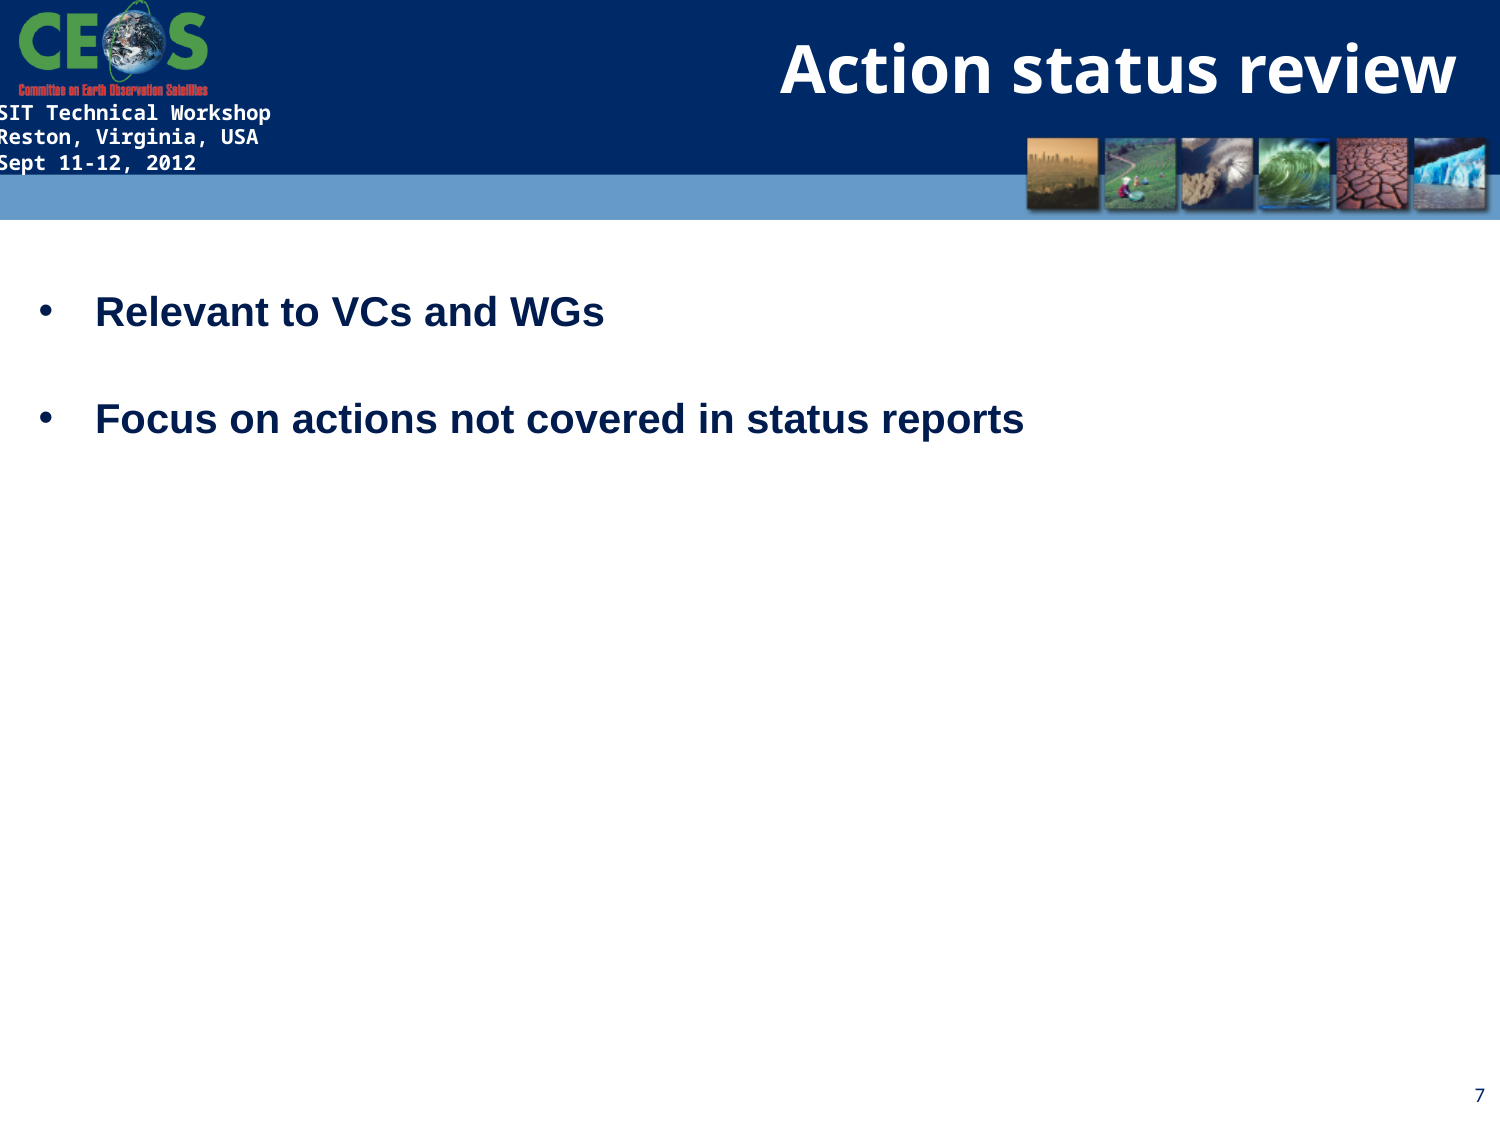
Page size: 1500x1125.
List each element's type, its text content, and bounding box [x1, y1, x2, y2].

slide_number 7 [1473, 1073, 1500, 1125]
picture [0, 0, 1500, 220]
title Action status review [216, 16, 1491, 117]
text_box Relevant to VCs and WGs Focus on actions not covered in status reports [24, 283, 1473, 1125]
